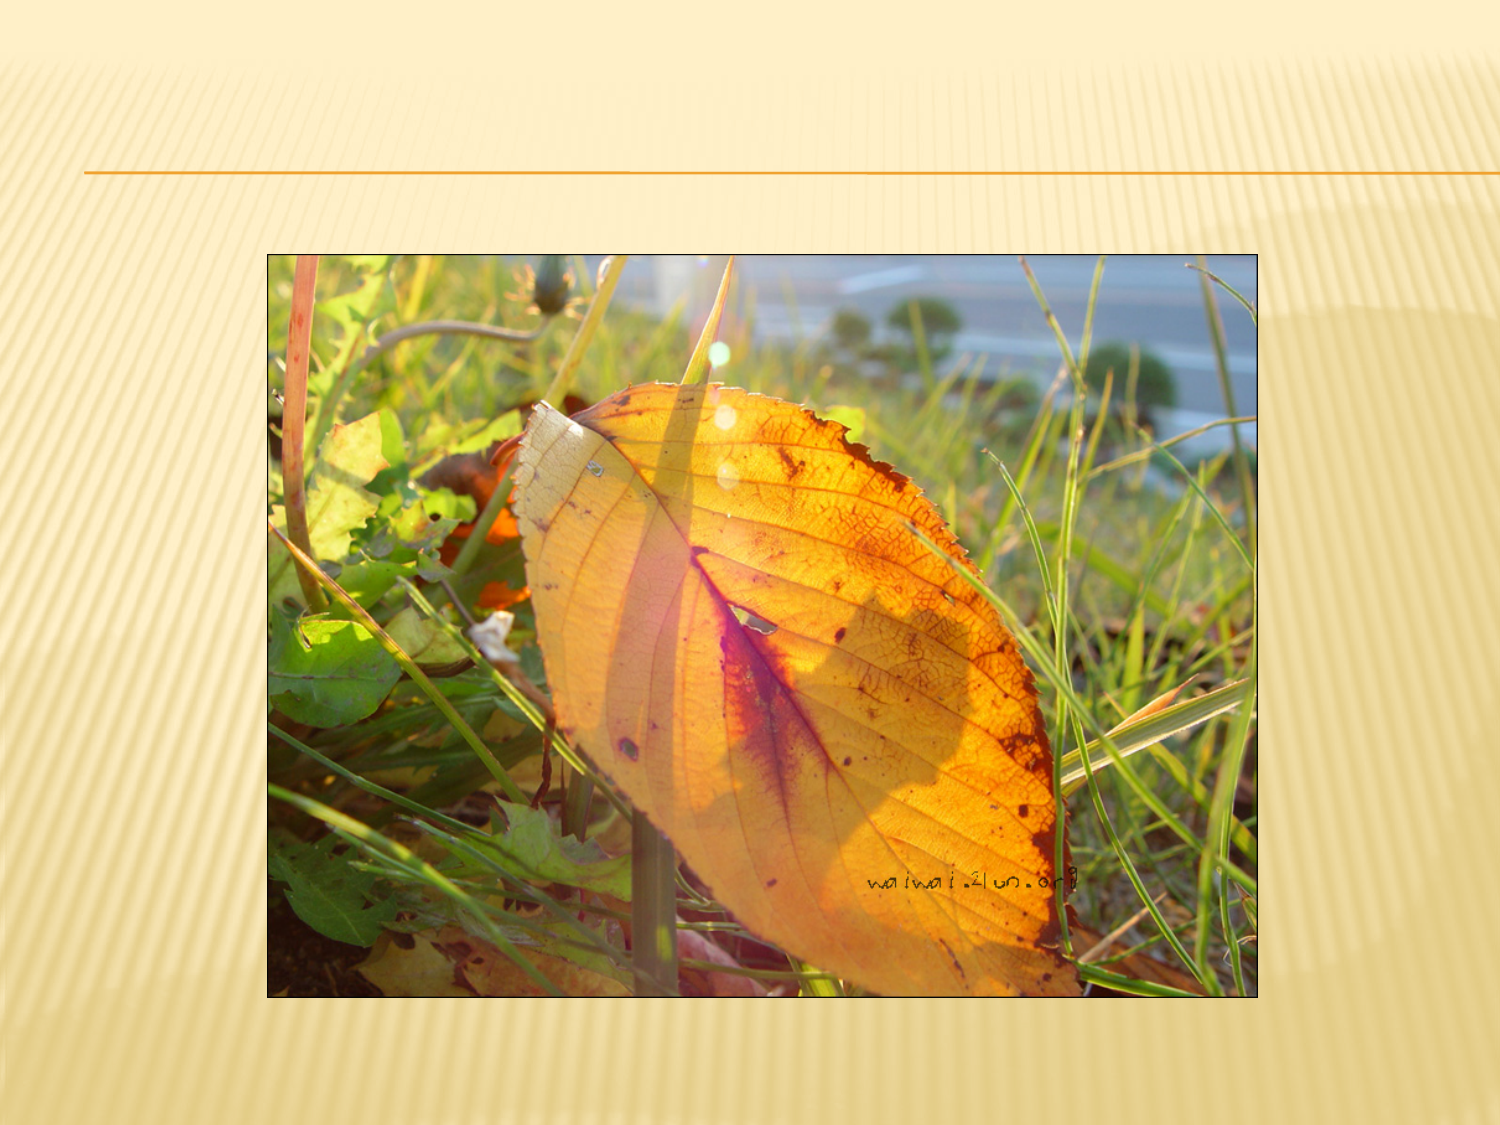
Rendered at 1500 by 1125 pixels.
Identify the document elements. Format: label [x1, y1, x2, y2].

list [267, 254, 1258, 998]
